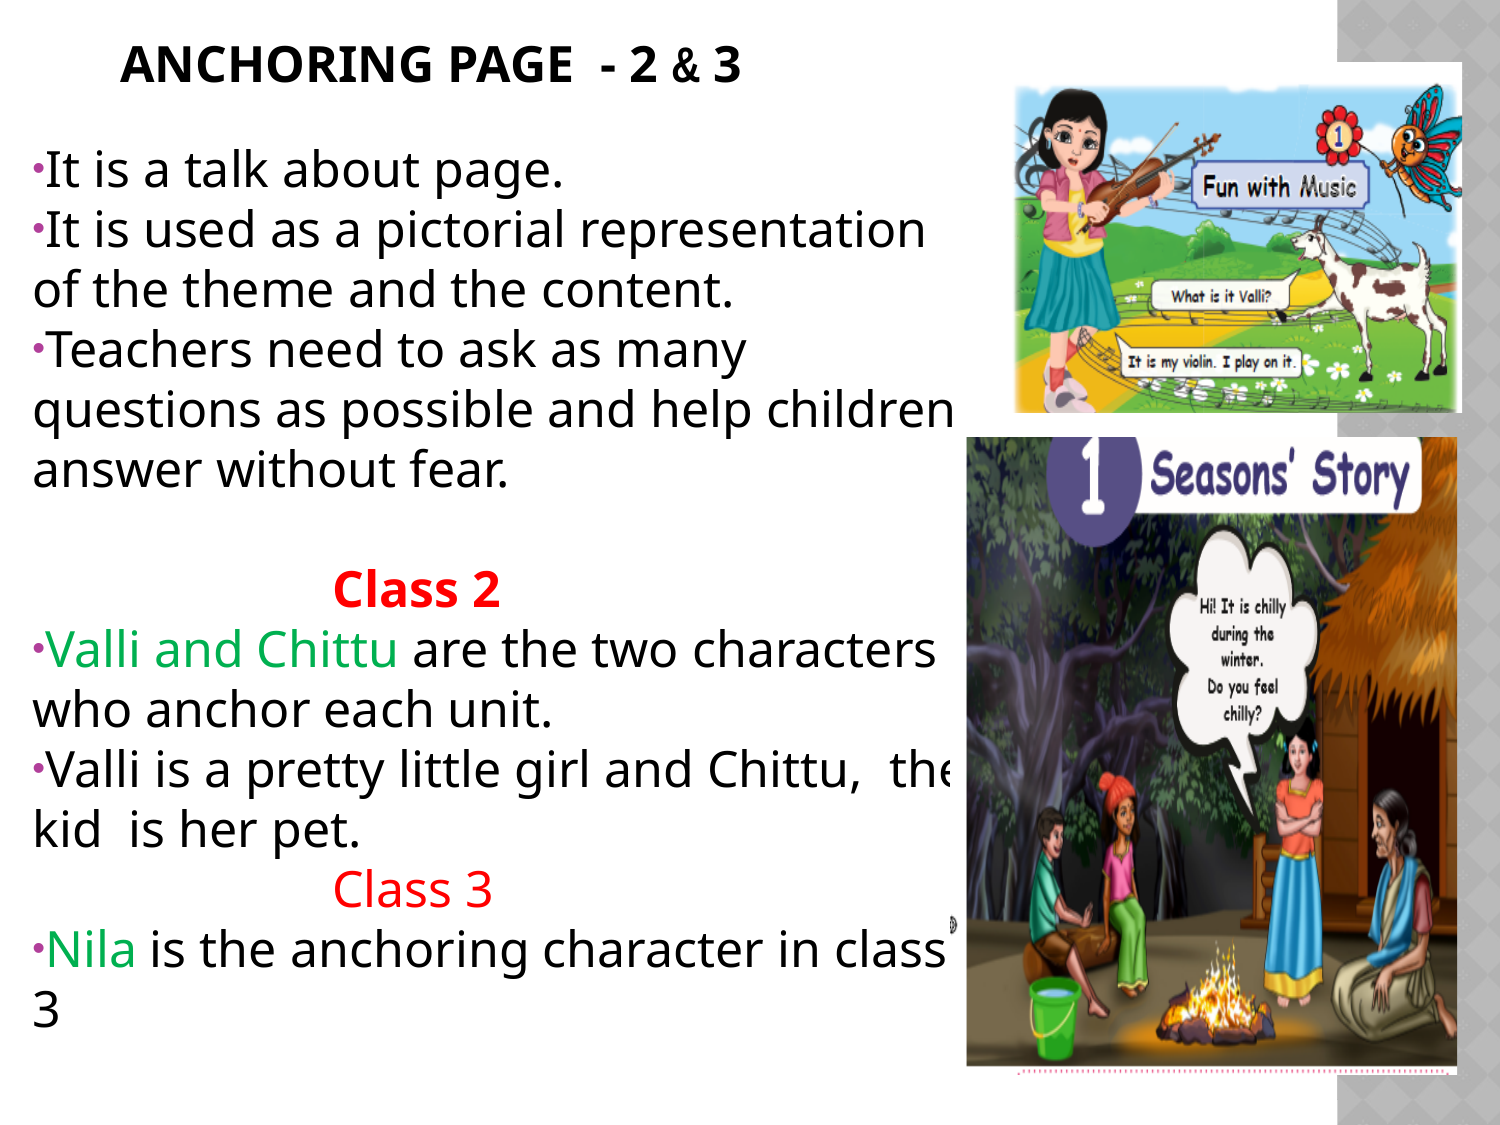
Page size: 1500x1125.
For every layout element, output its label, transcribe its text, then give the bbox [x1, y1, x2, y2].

picture [1012, 62, 1463, 413]
title Anchoring Page - 2 & 3 [87, 0, 775, 87]
list It is a talk about page. It is used as a pictorial representation of the theme and the content. Teachers need to ask as many questions as possible and help children answer without fear. Class 2 Valli and Chittu are the two characters who anchor each unit. Valli is a pretty little girl and Chittu, the kid is her pet. Class 3 Nila is the anchoring character in class 3 [24, 87, 971, 1050]
picture [949, 437, 1458, 1076]
